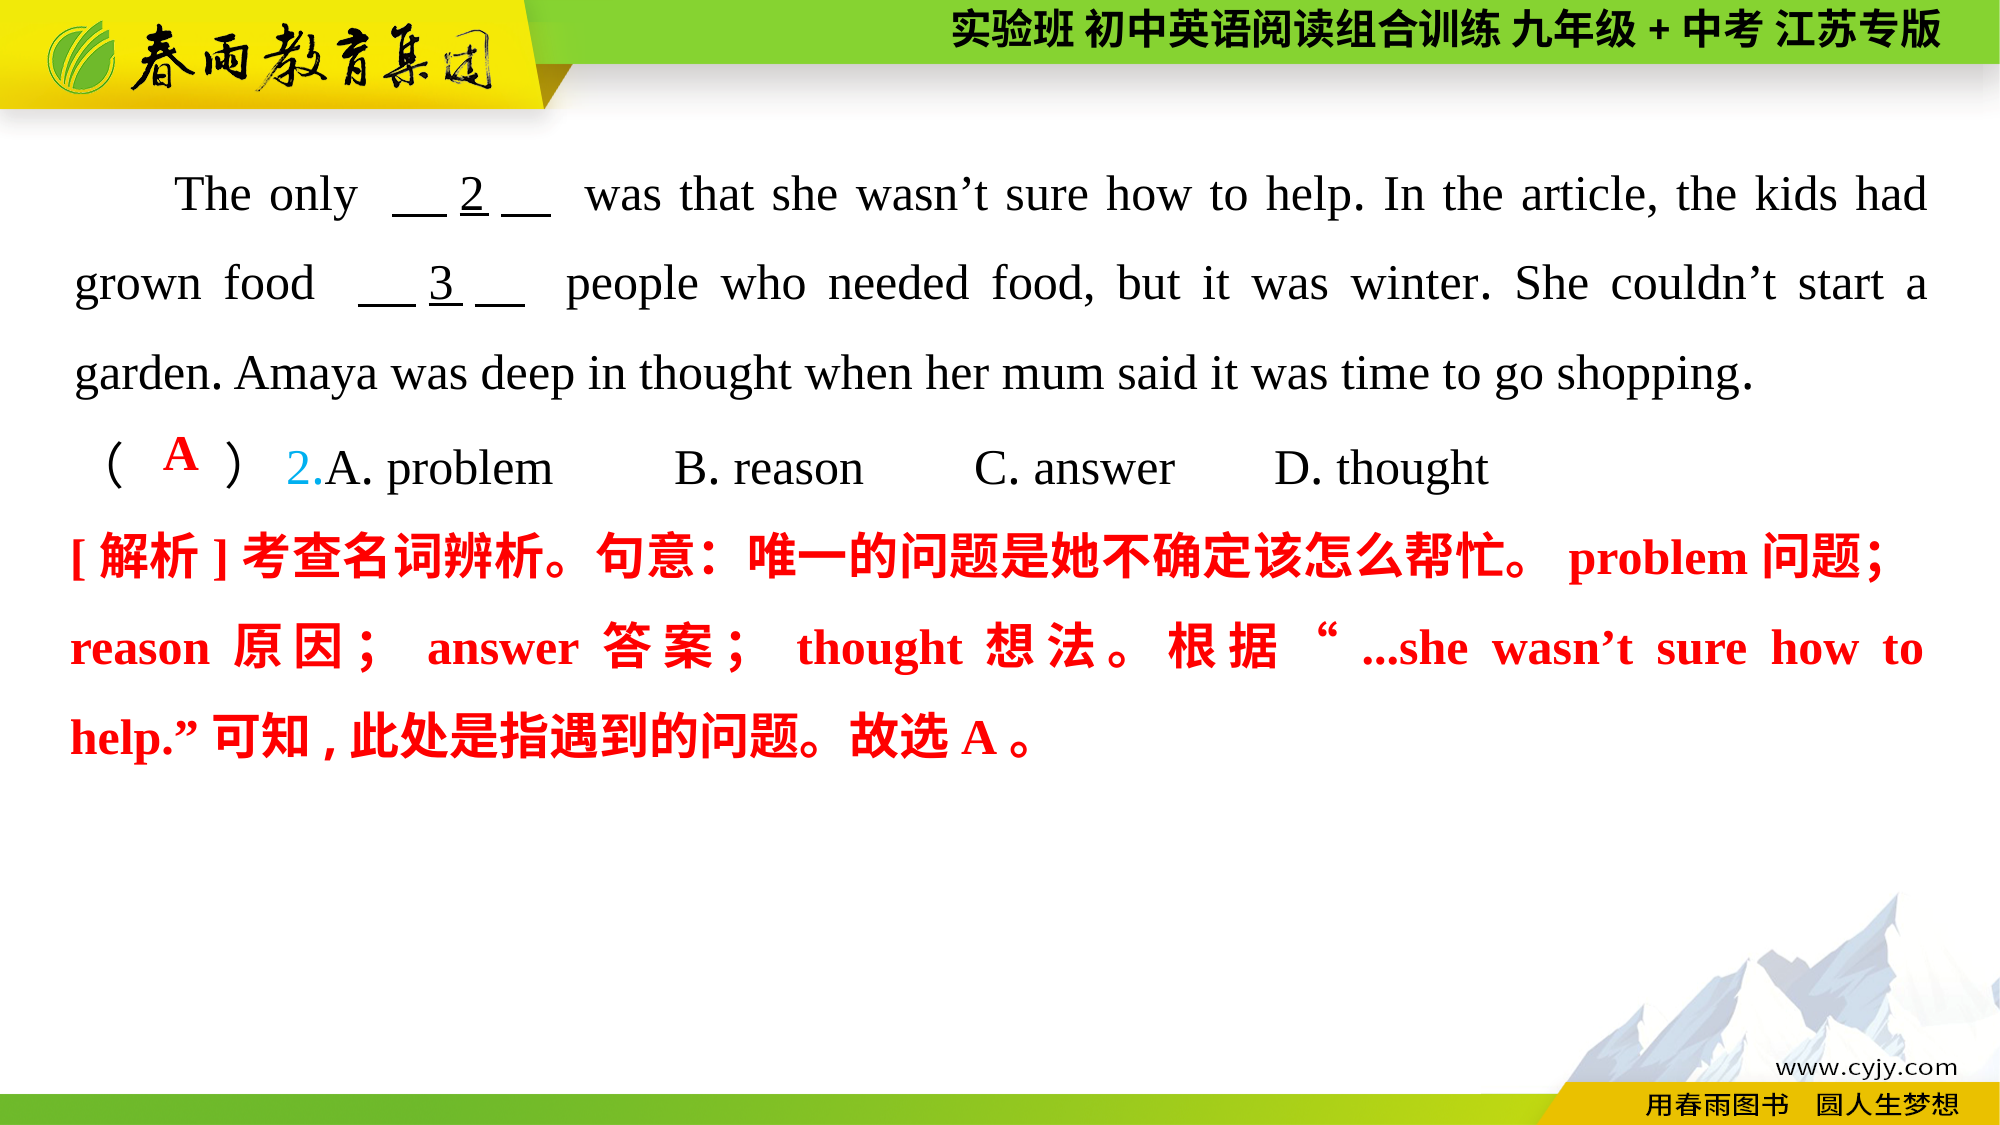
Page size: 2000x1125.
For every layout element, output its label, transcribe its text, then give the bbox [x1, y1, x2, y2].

list The only 2 was that she wasn’t sure how to help. In the article, the kids had grown food 3 people who needed food, but it was winter. She couldn’t start a garden. Amaya was deep in thought when her mum said it was time to go shopping. [59, 122, 1944, 397]
text_box A [148, 413, 214, 486]
text_box [解析]考查名词辨析。句意：唯一的问题是她不确定该怎么帮忙。problem问题；reason原因；answer答案；thought想法。根据“...she wasn’t sure how to help.”可知,此处是指遇到的问题。故选A。 [54, 486, 1939, 772]
picture [0, 0, 2000, 1125]
text_box （ ）2.A. problem B. reason C. answer D. thought [59, 397, 1944, 502]
